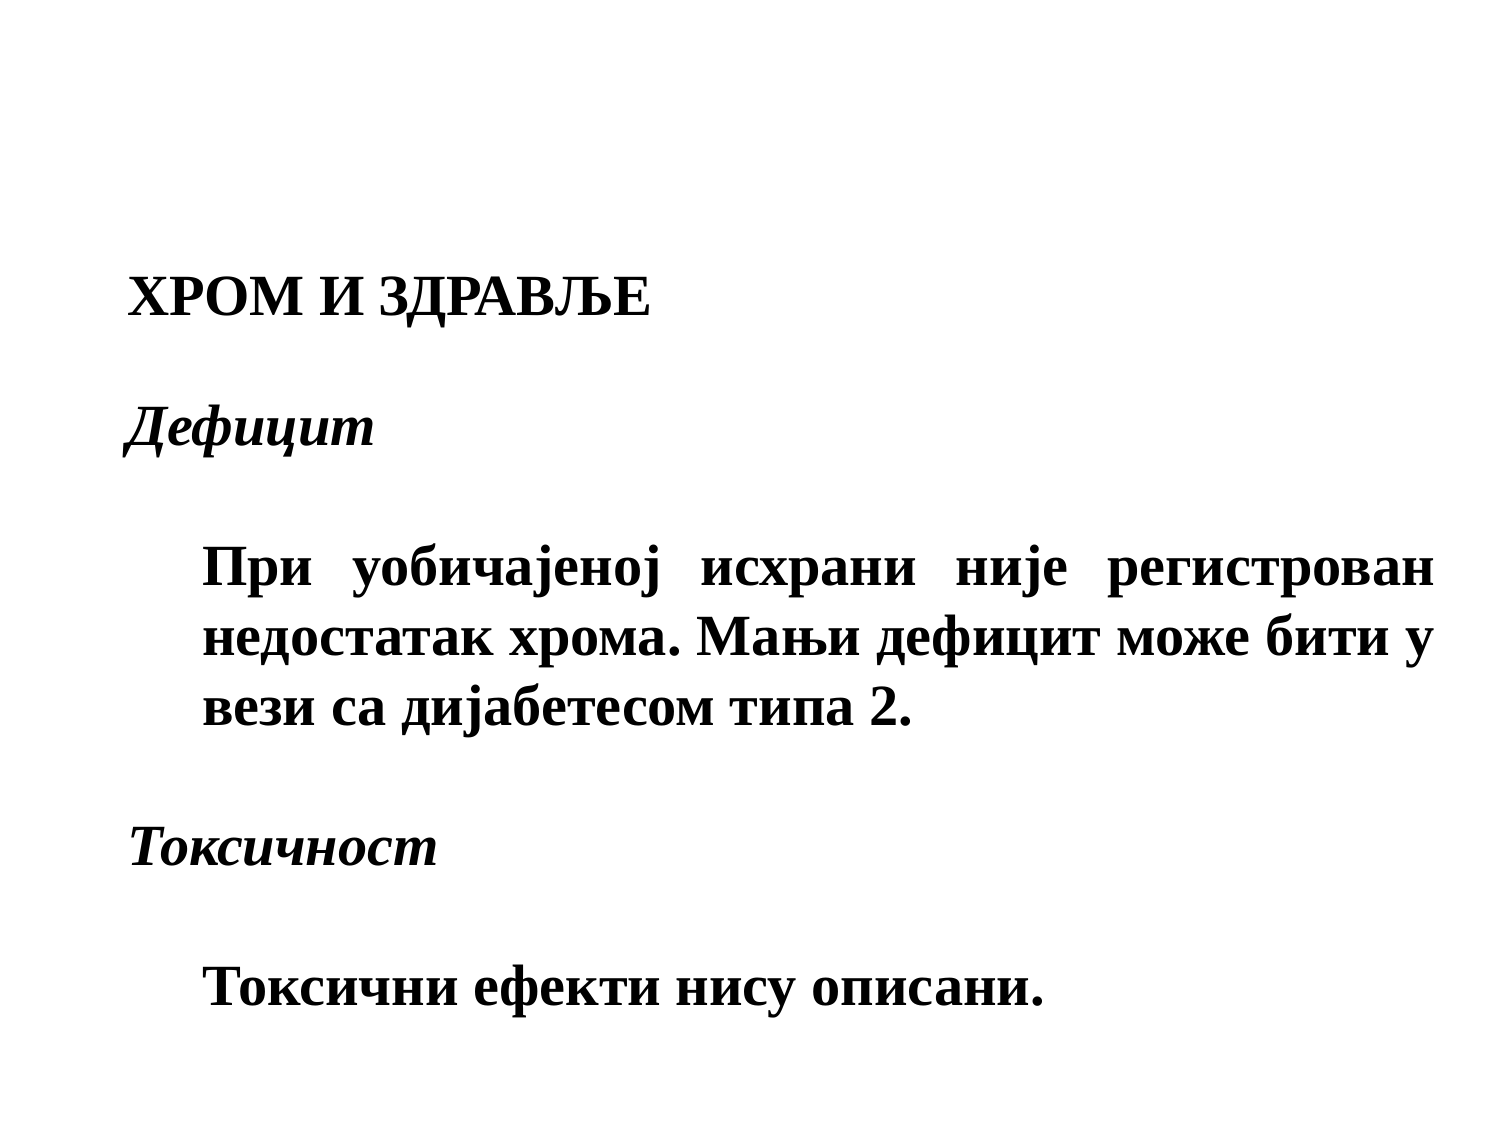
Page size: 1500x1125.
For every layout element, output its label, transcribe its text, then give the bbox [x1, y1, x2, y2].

text_box ХРОМ И ЗДРАВЉЕ Дефицит При уобичајеној исхрани није регистрован недостатак хрома. Мањи дефицит може бити у вези са дијабетесом типа 2. Токсичност Токсични ефекти нису описани. [112, 249, 1450, 1025]
